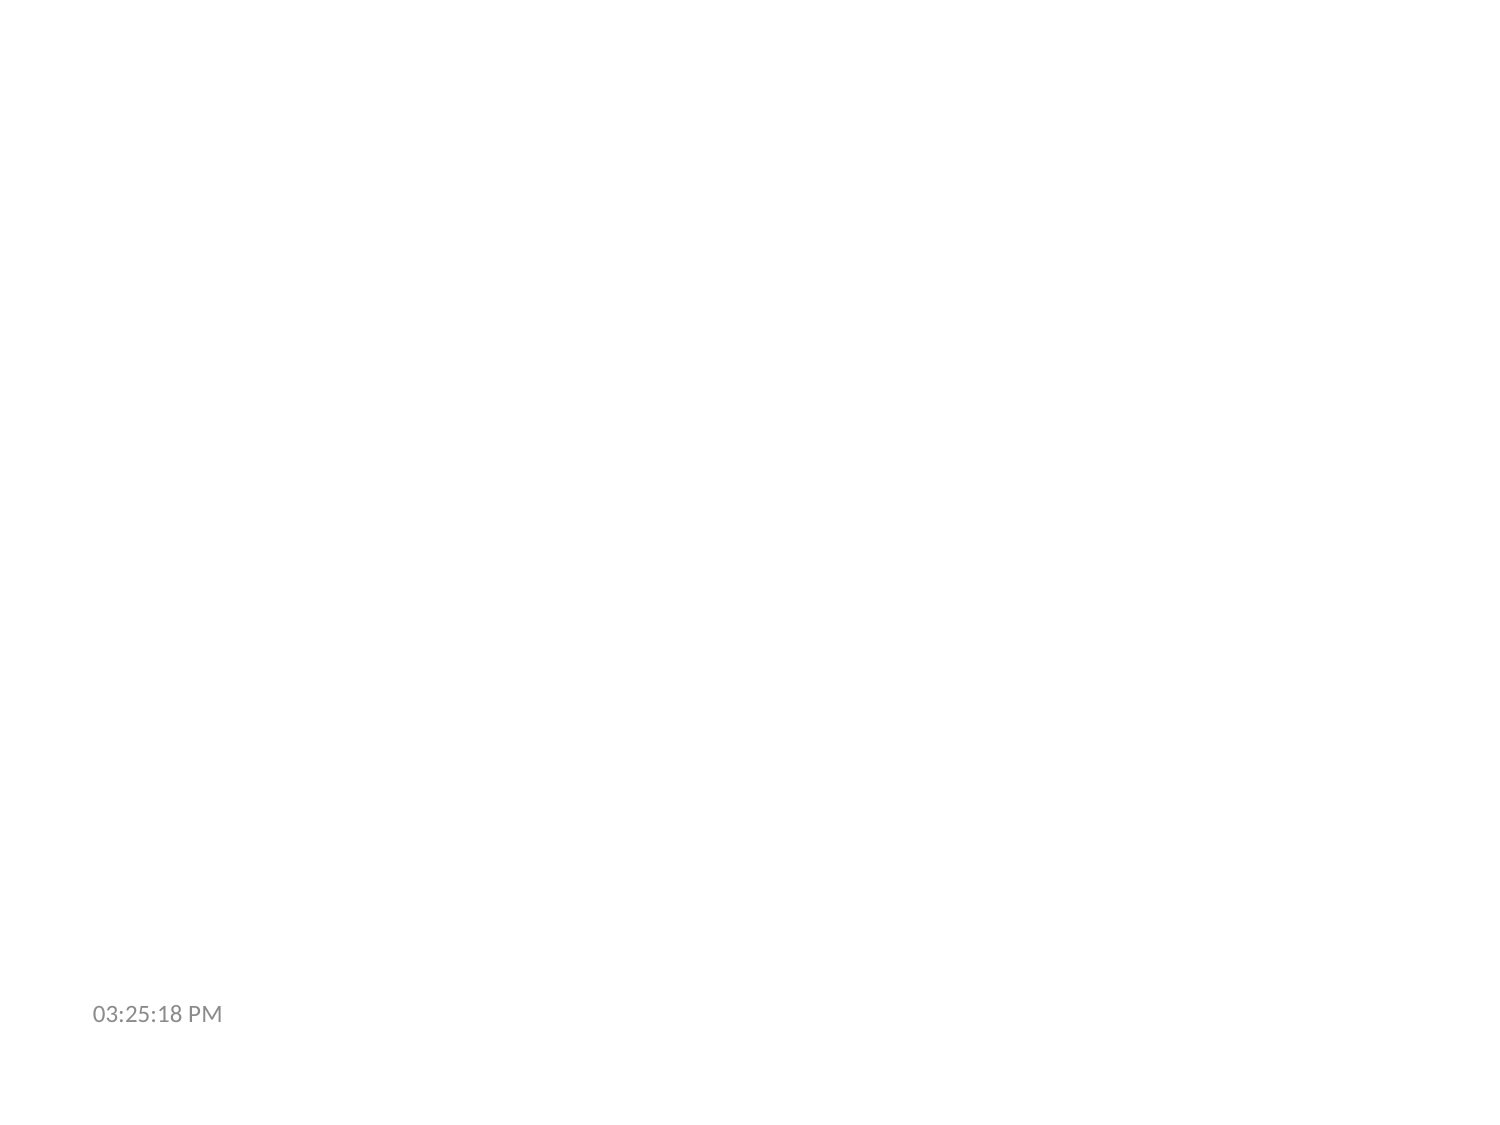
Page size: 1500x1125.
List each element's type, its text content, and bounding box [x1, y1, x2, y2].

text_box 3:35:09 PM [77, 982, 428, 1043]
